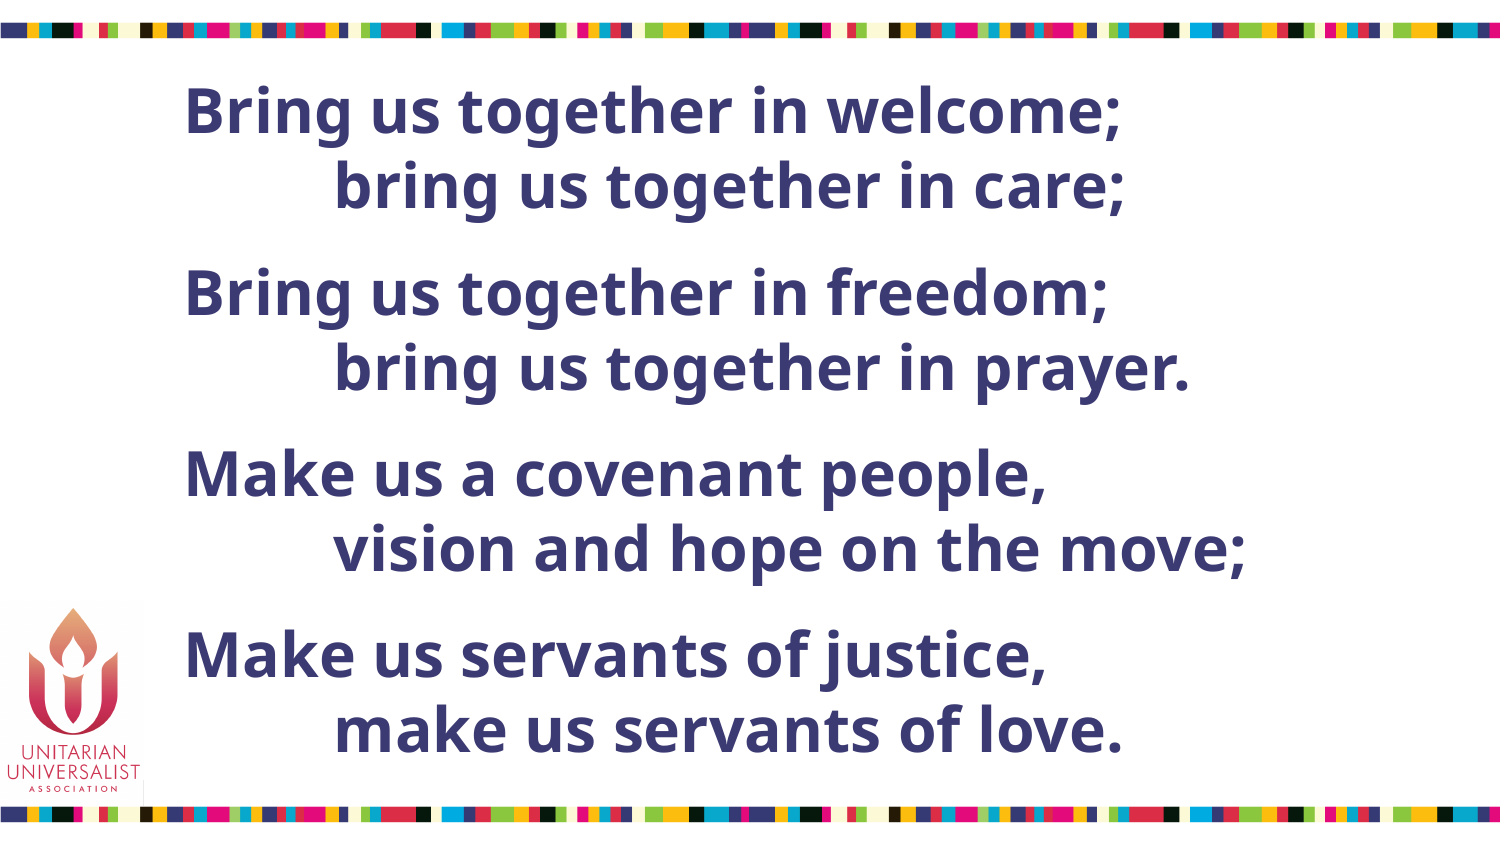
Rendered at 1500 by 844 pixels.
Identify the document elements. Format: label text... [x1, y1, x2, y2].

picture [0, 600, 1500, 824]
text_box Bring us together in welcome; bring us together in care; Bring us together in freedom; bring us together in prayer. Make us a covenant people, vision and hope on the move; Make us servants of justice, make us servants of love. [168, 56, 1421, 780]
picture [0, 22, 1500, 40]
